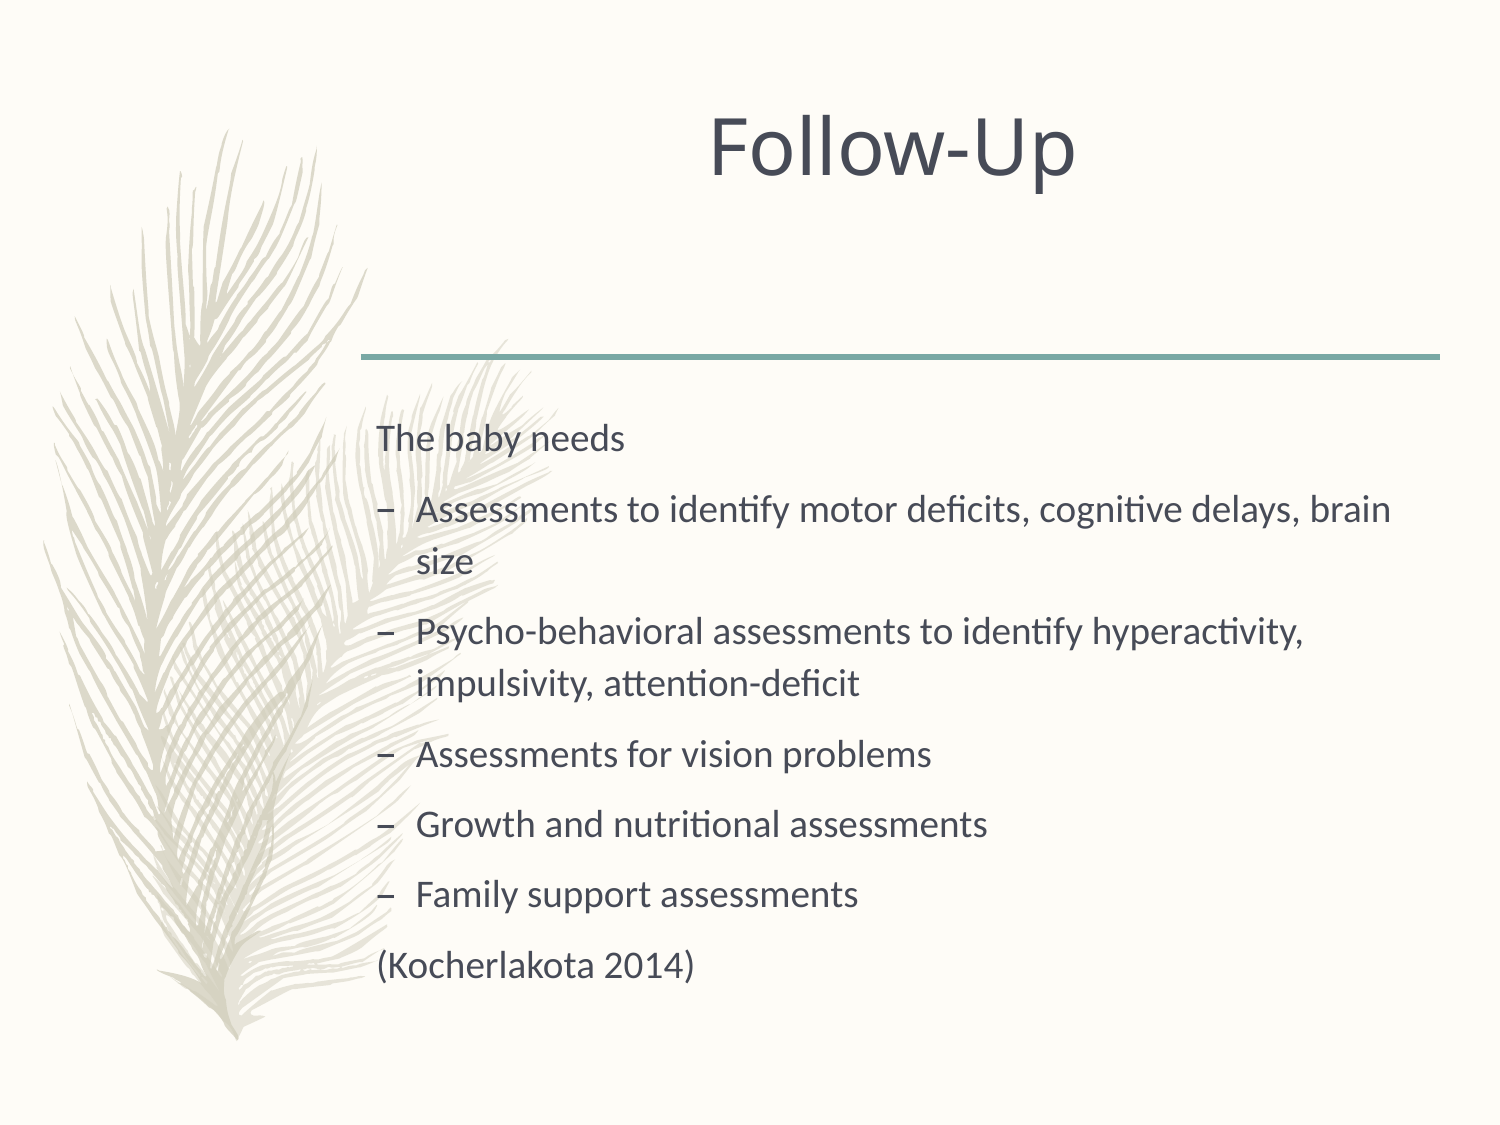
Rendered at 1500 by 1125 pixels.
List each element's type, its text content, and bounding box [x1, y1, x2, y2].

title Follow-Up [345, 93, 1440, 350]
list The baby needs Assessments to identify motor deficits, cognitive delays, brain size Psycho-behavioral assessments to identify hyperactivity, impulsivity, attention-deficit Assessments for vision problems Growth and nutritional assessments Family support assessments (Kocherlakota 2014) [360, 399, 1440, 999]
